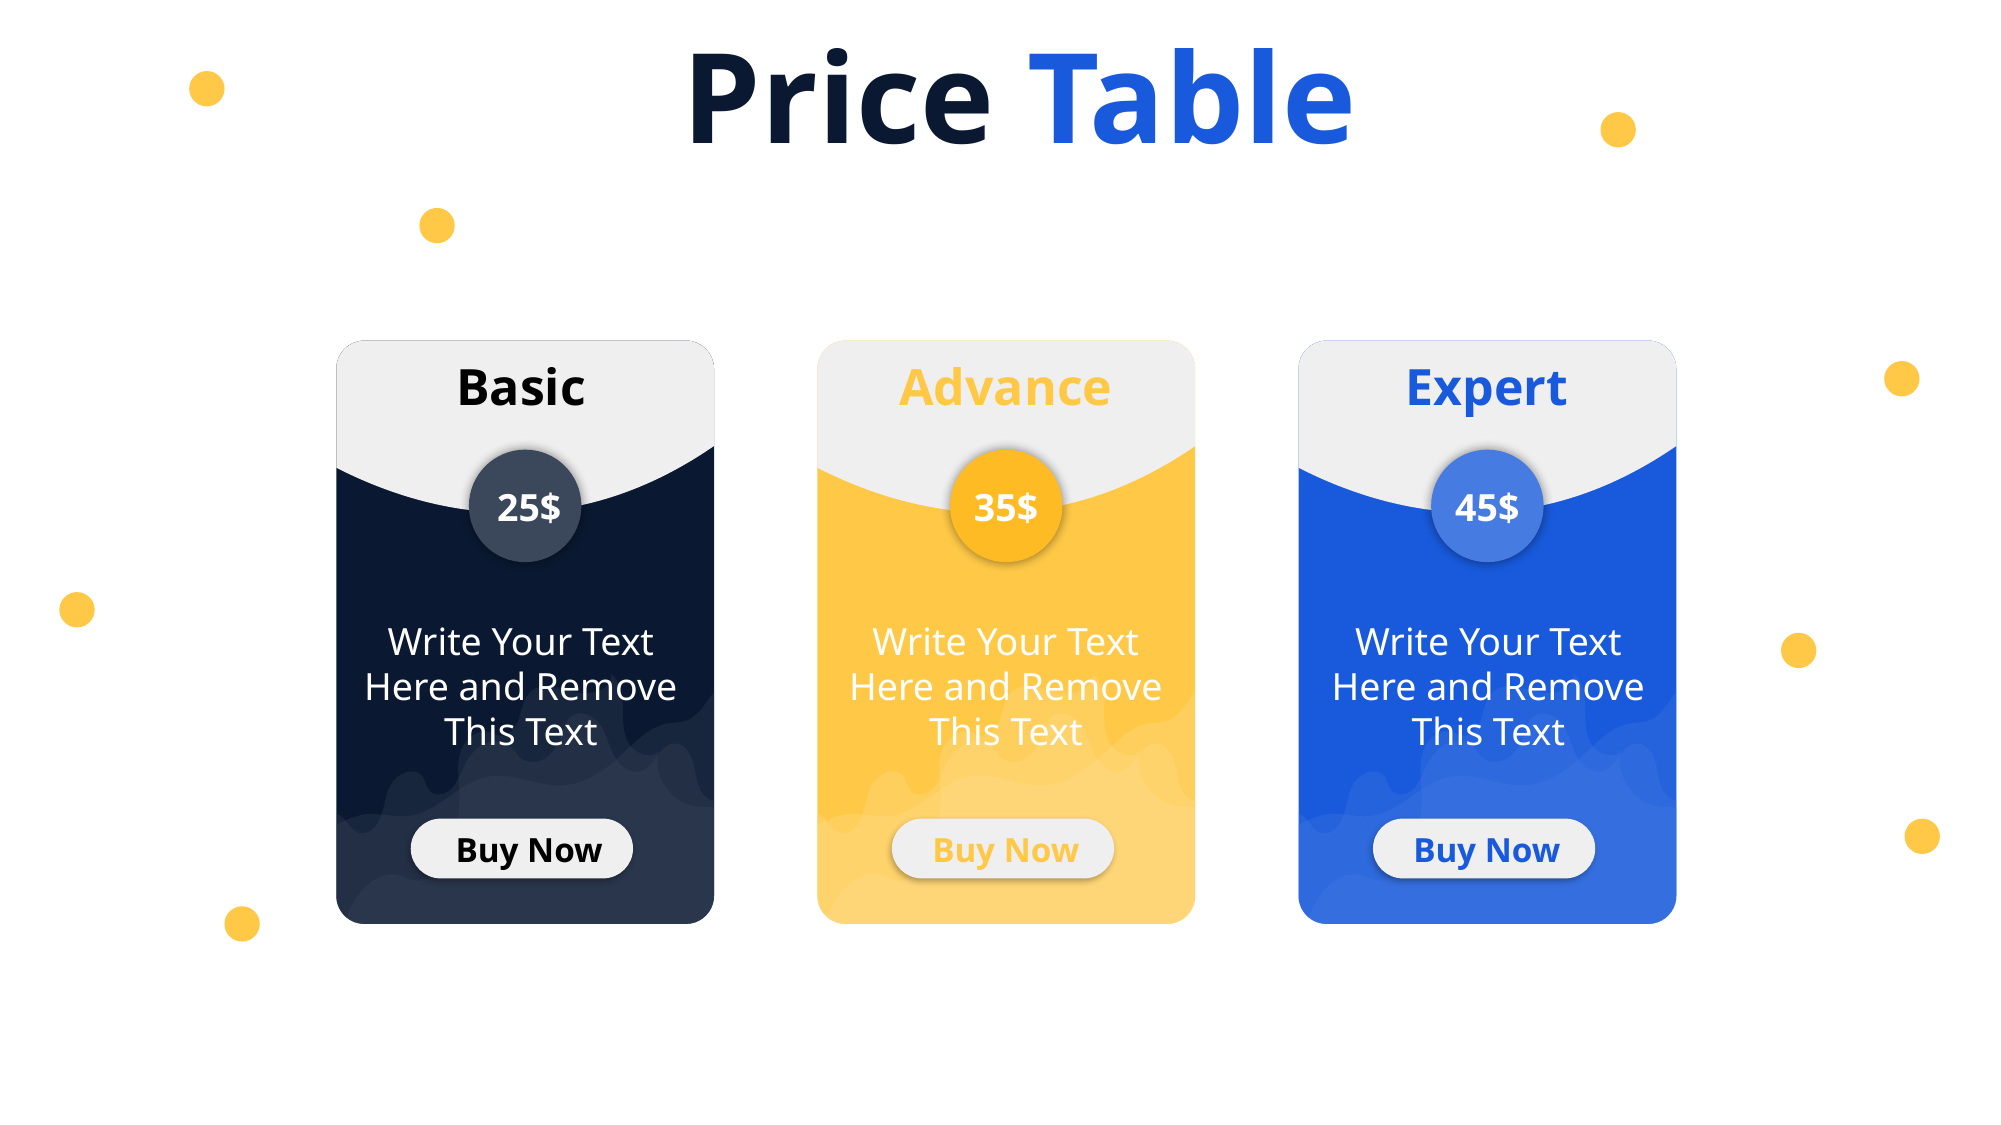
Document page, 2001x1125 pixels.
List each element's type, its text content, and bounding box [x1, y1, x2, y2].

text_box [224, 906, 260, 942]
text_box [1600, 112, 1636, 148]
text_box [419, 207, 455, 244]
text_box [1884, 361, 1920, 397]
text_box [330, 339, 715, 925]
text_box [1904, 818, 1940, 854]
text_box [189, 71, 225, 107]
text_box Price Table [668, 11, 1372, 177]
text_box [1297, 339, 1679, 925]
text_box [815, 339, 1197, 925]
text_box [1781, 632, 1817, 669]
text_box [59, 592, 95, 628]
